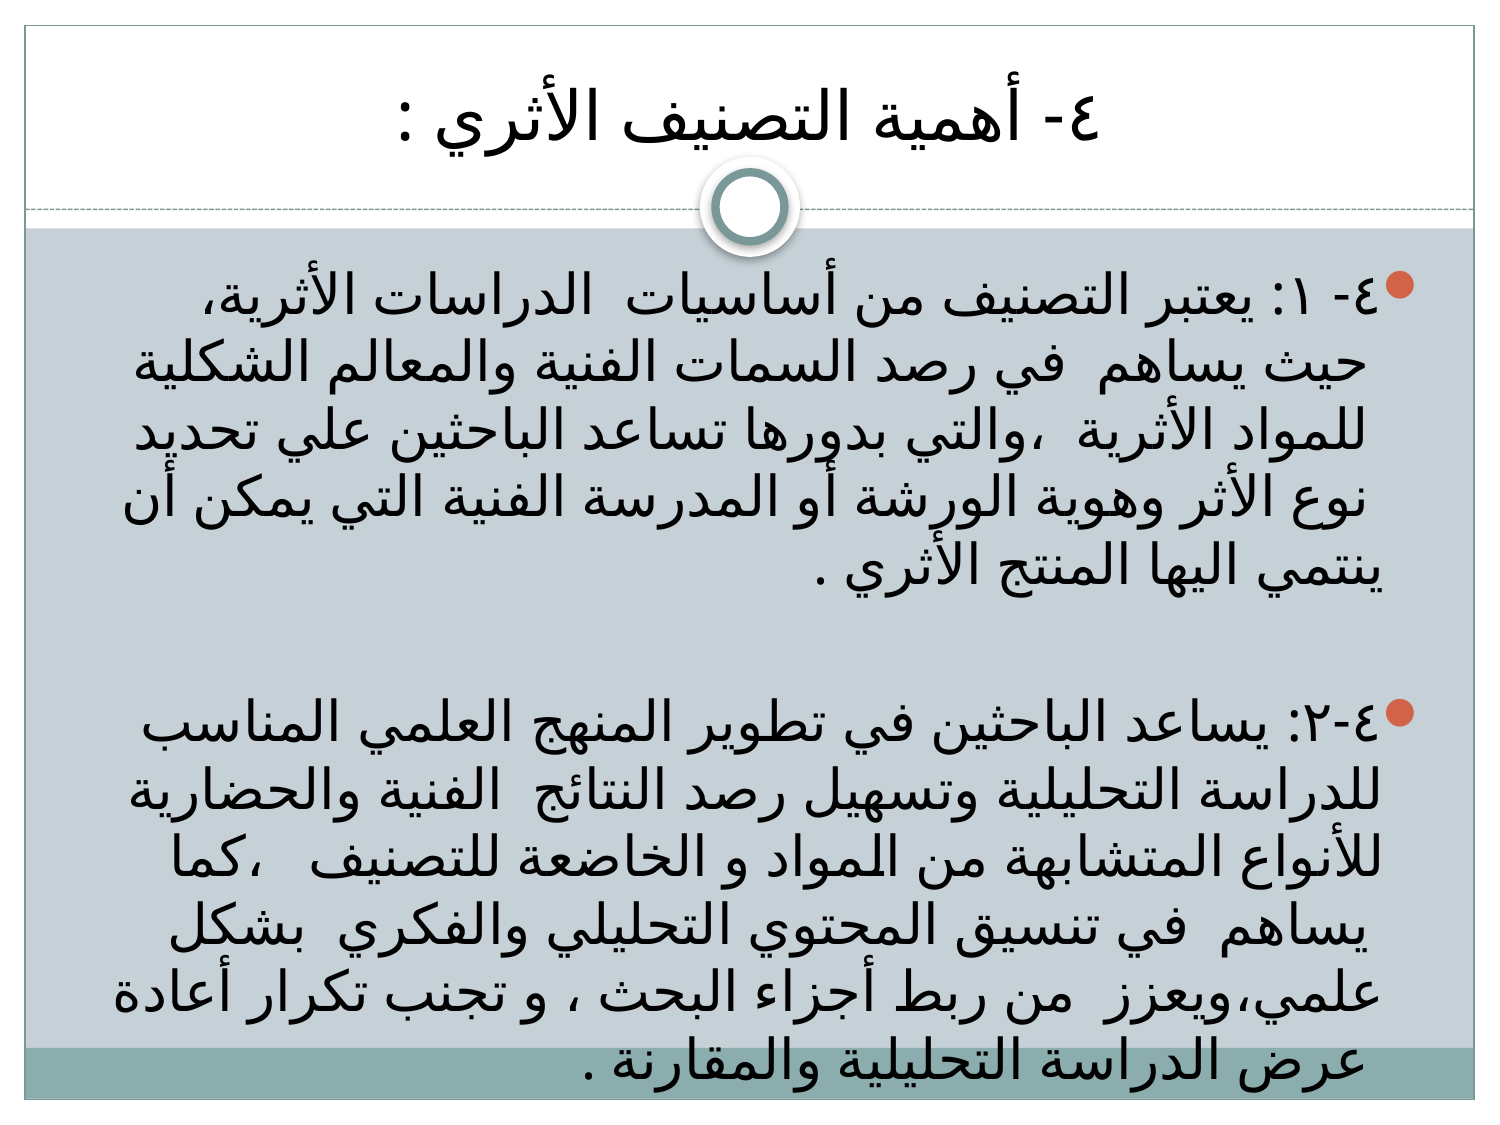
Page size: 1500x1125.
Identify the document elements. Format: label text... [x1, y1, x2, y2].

list ٤- ١: يعتبر التصنيف من أساسيات الدراسات الأثرية، حيث يساهم في رصد السمات الفنية والمعالم الشكلية للمواد الأثرية ،والتي بدورها تساعد الباحثين علي تحديد نوع الأثر وهوية الورشة أو المدرسة الفنية التي يمكن أن ينتمي اليها المنتج الأثري . ٤-٢: يساعد الباحثين في تطوير المنهج العلمي المناسب للدراسة التحليلية وتسهيل رصد النتائج الفنية والحضارية للأنواع المتشابهة من المواد و الخاضعة للتصنيف ،كما يساهم في تنسيق المحتوي التحليلي والفكري بشكل علمي،ويعزز من ربط أجزاء البحث ، و تجنب تكرار أعادة عرض الدراسة التحليلية والمقارنة . [49, 250, 1445, 1001]
title ٤- أهمية التصنيف الأثري : [49, 37, 1450, 162]
